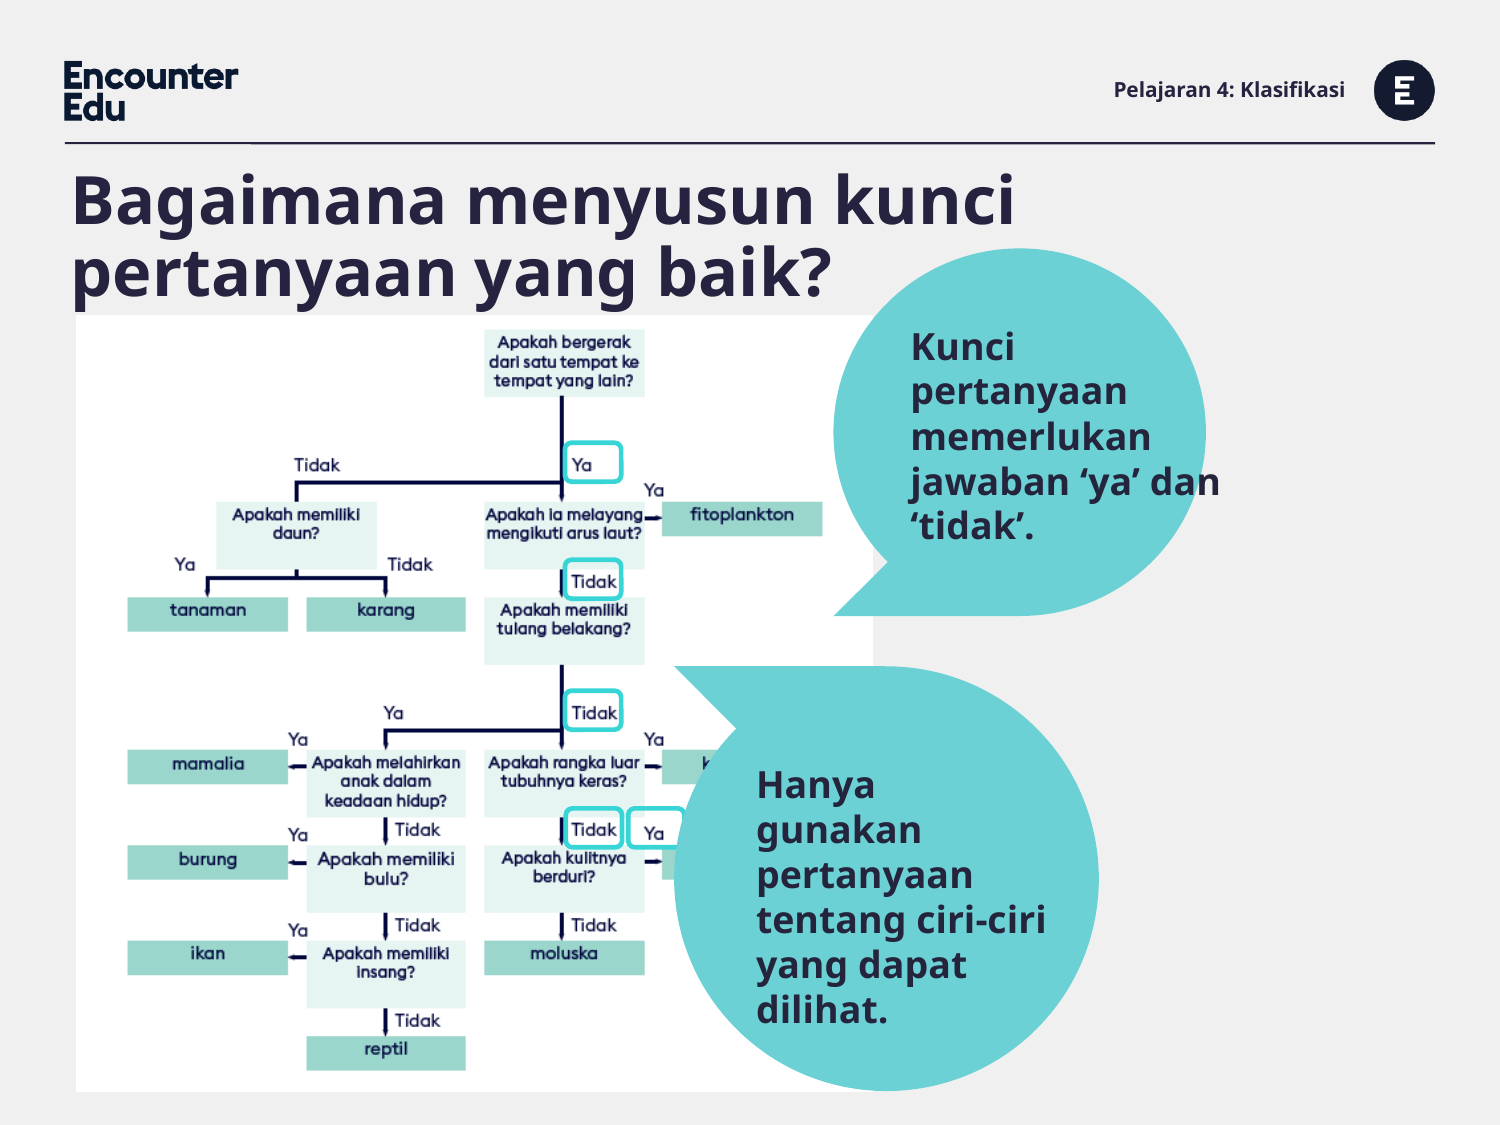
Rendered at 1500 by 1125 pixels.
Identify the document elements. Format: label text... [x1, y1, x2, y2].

picture [1372, 58, 1436, 122]
title Pelajaran 4: Klasifikasi [749, 67, 1359, 114]
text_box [673, 665, 1100, 1092]
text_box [833, 248, 1231, 617]
text_box Bagaimana menyusun kunci pertanyaan yang baik? [63, 184, 1414, 294]
picture [60, 59, 243, 122]
picture [75, 314, 873, 1092]
